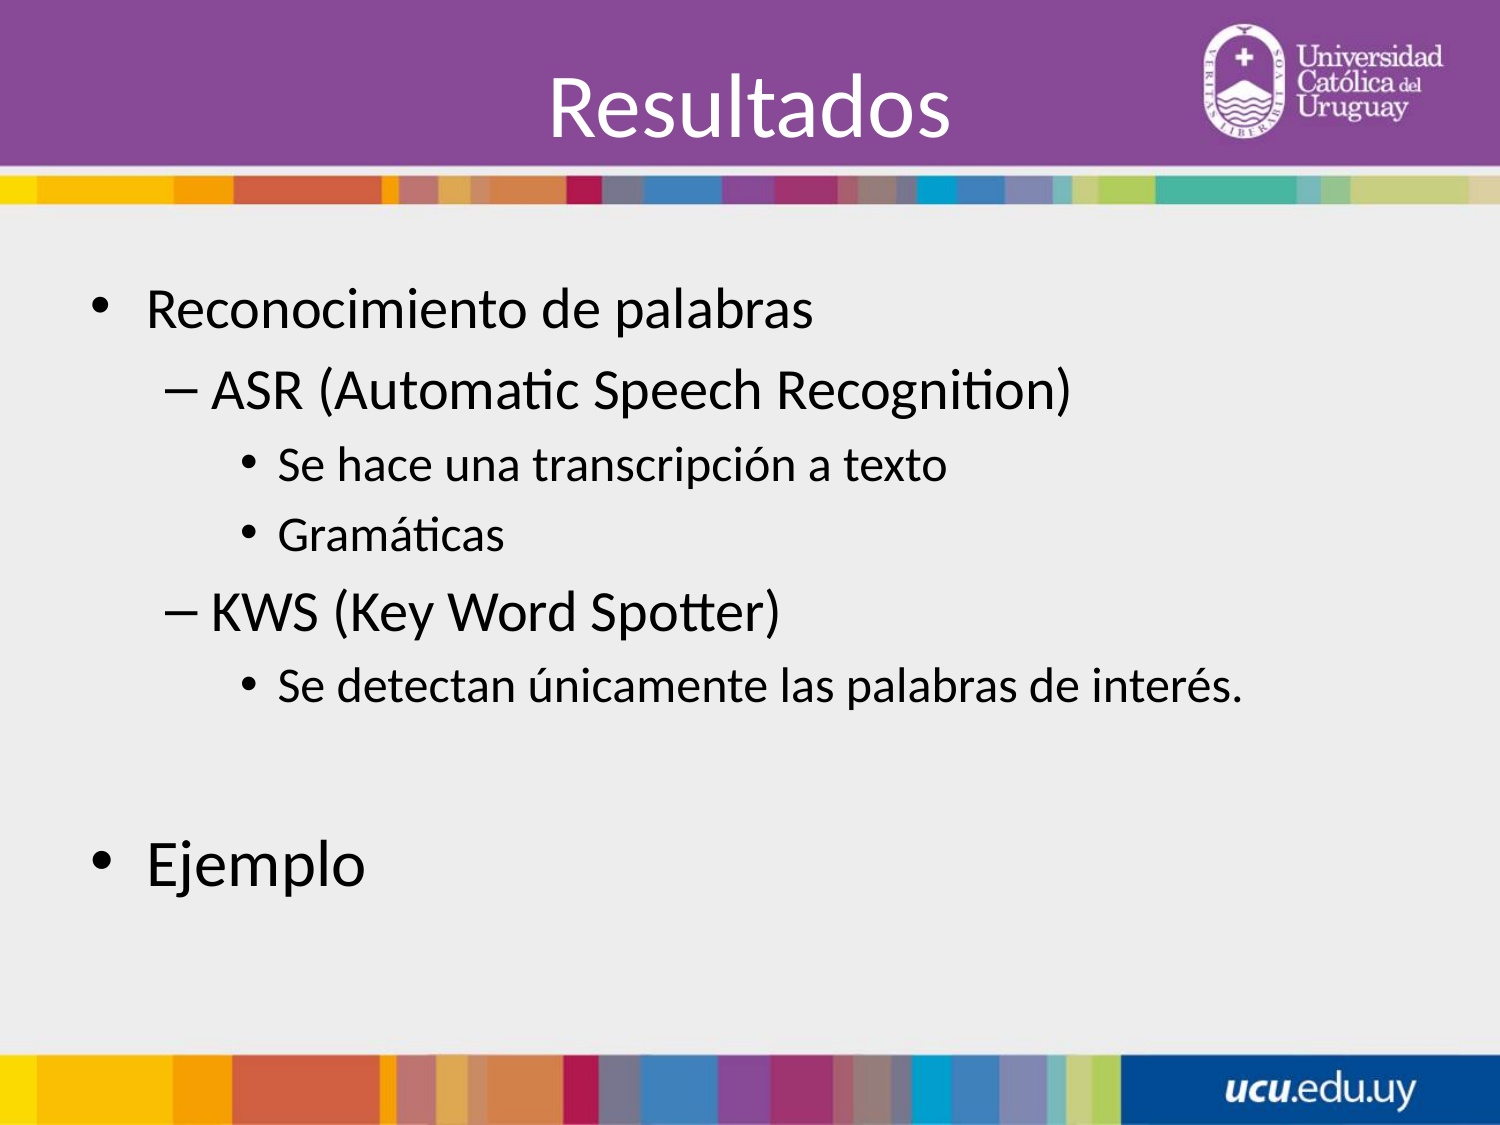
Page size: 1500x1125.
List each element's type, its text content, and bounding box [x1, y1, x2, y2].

list Reconocimiento de palabras ASR (Automatic Speech Recognition) Se hace una transcripción a texto Gramáticas KWS (Key Word Spotter) Se detectan únicamente las palabras de interés. Ejemplo [75, 262, 1425, 1005]
title Resultados [75, 7, 1425, 195]
picture [0, 0, 1500, 1125]
